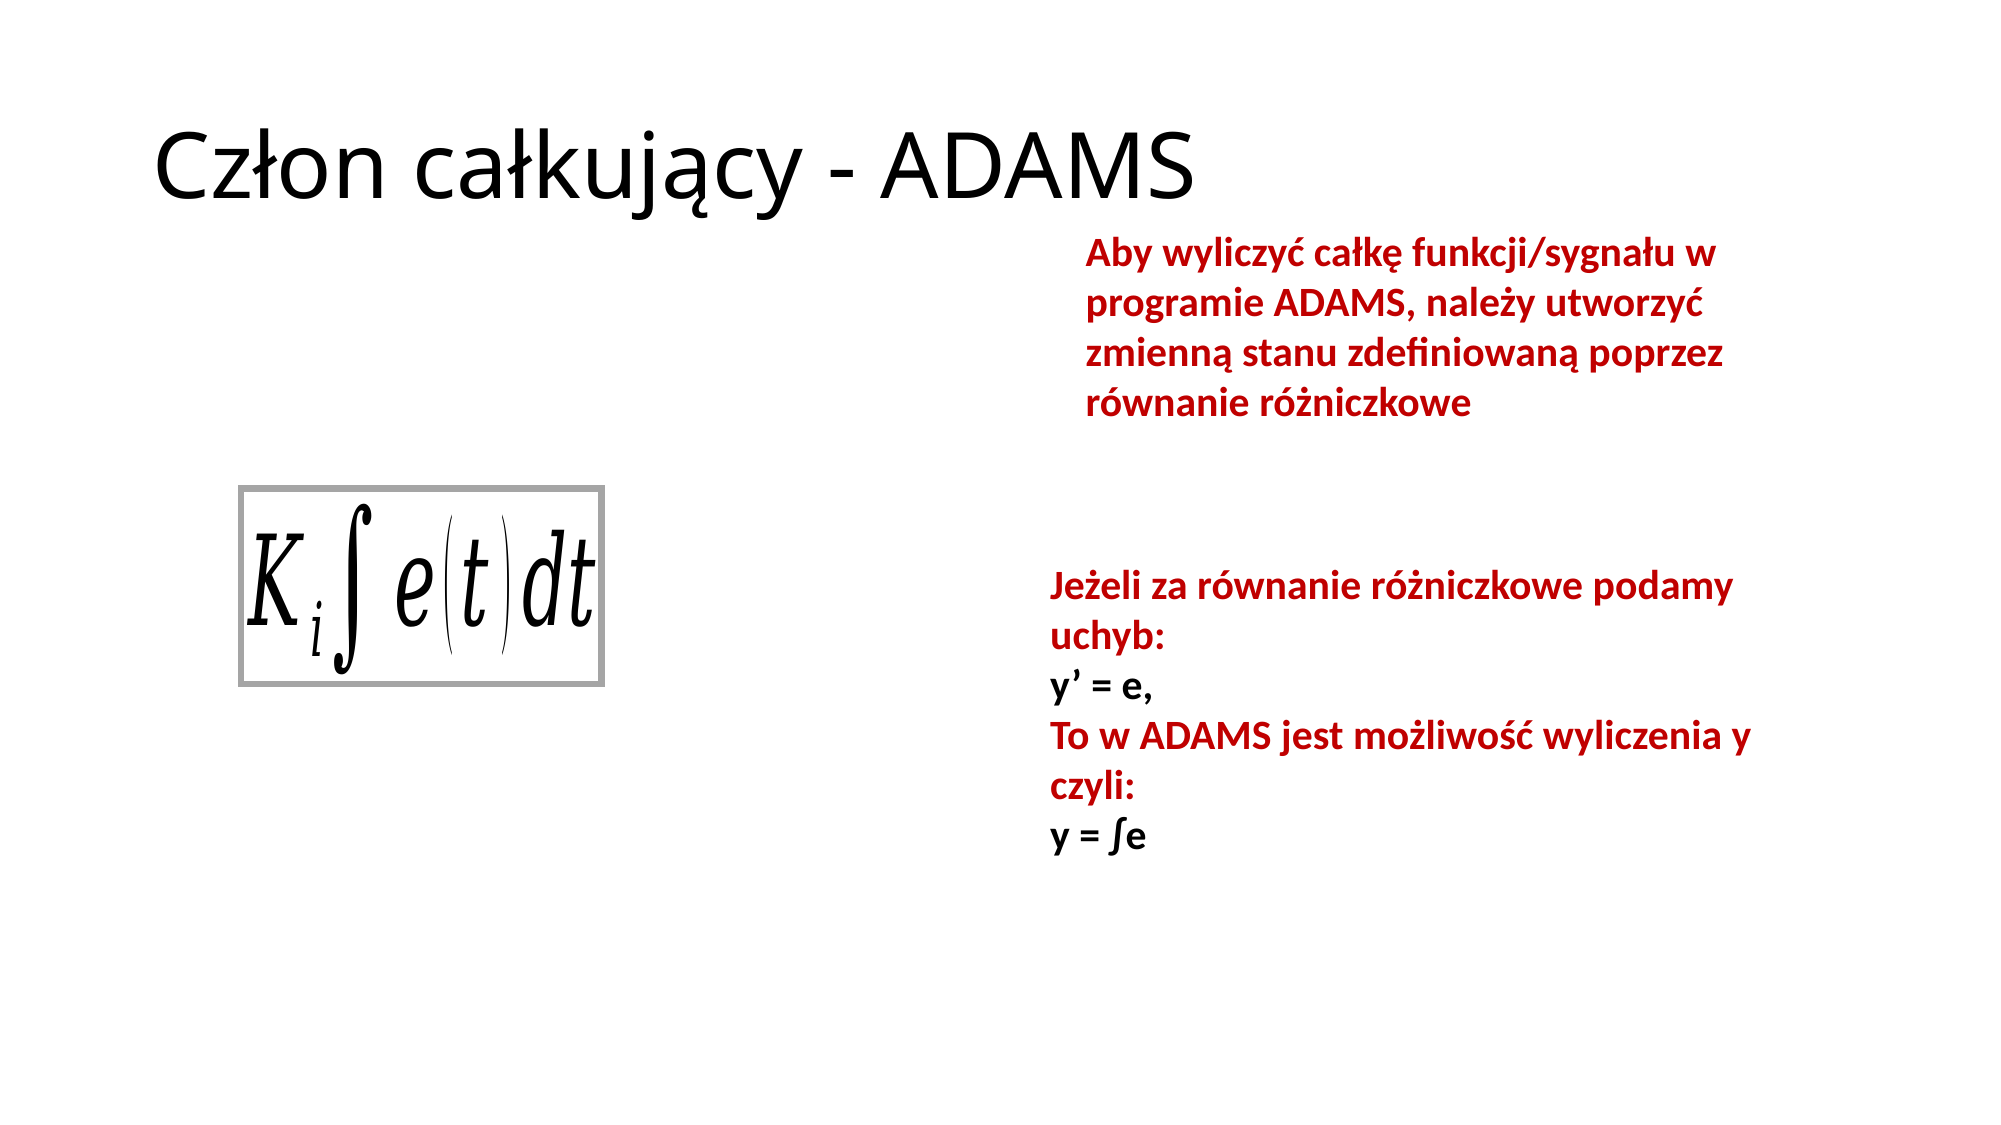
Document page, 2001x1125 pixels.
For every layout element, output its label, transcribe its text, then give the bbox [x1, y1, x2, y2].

text_box Jeżeli za równanie różniczkowe podamy uchyb: y’ = e, To w ADAMS jest możliwość wyliczenia y czyli: y = ∫e [1035, 550, 1768, 866]
text_box Aby wyliczyć całkę funkcji/sygnału w programie ADAMS, należy utworzyć zmienną stanu zdefiniowaną poprzez równanie różniczkowe [1070, 217, 1804, 433]
title Człon całkujący - ADAMS [137, 59, 1863, 278]
